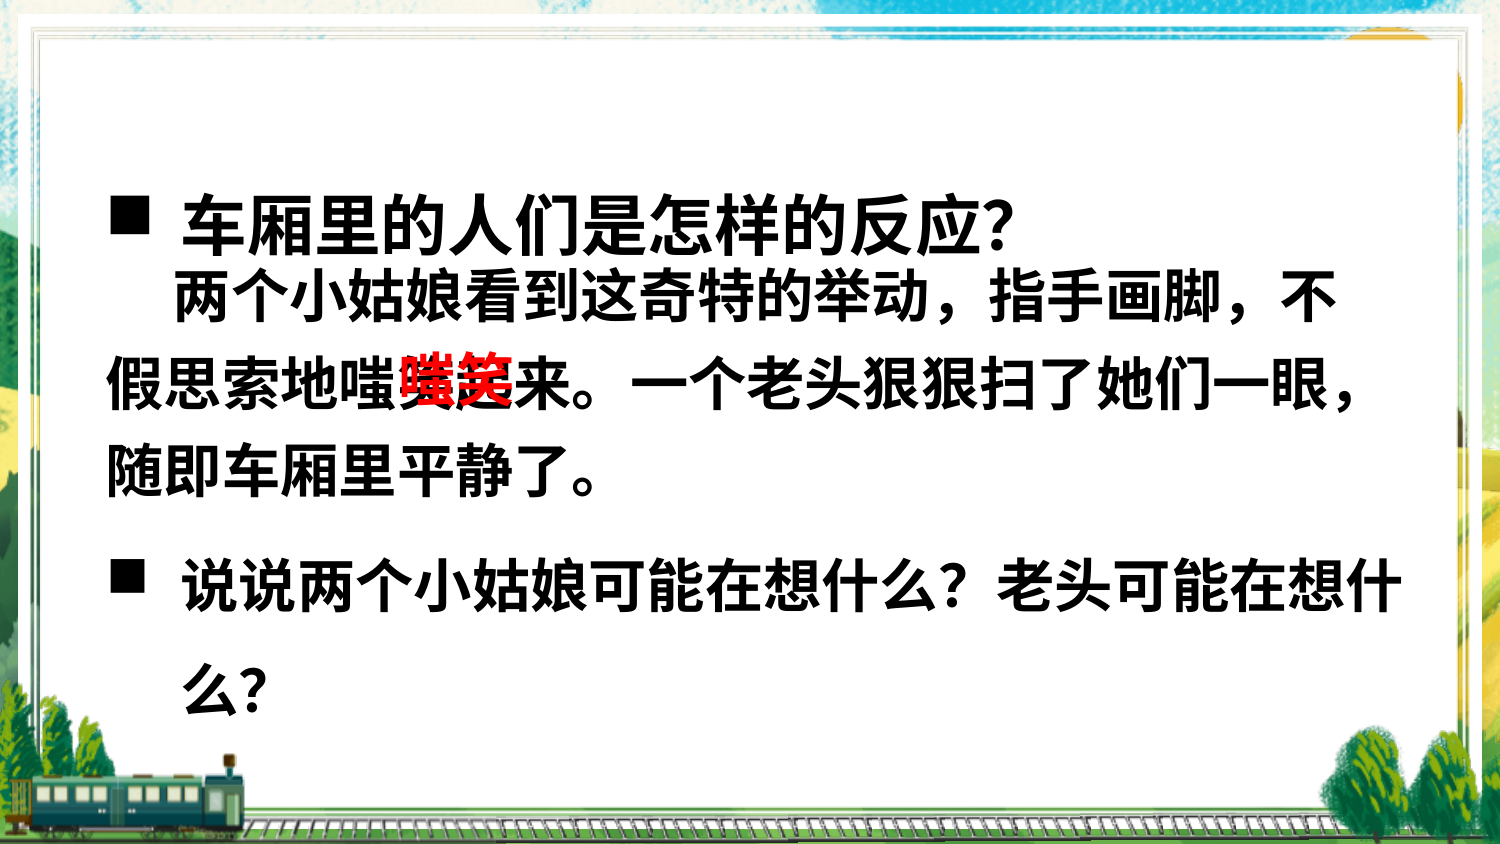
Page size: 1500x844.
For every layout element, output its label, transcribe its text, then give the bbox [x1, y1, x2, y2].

text_box 车厢里的人们是怎样的反应？ [91, 136, 1248, 234]
text_box 嗤笑 [336, 318, 577, 421]
picture [0, 0, 1500, 844]
text_box 两个小姑娘看到这奇特的举动，指手画脚，不假思索地嗤笑起来。一个老头狠狠扫了她们一眼，随即车厢里平静了。 [91, 234, 1409, 506]
text_box 说说两个小姑娘可能在想什么？老头可能在想什么？ [91, 506, 1421, 732]
